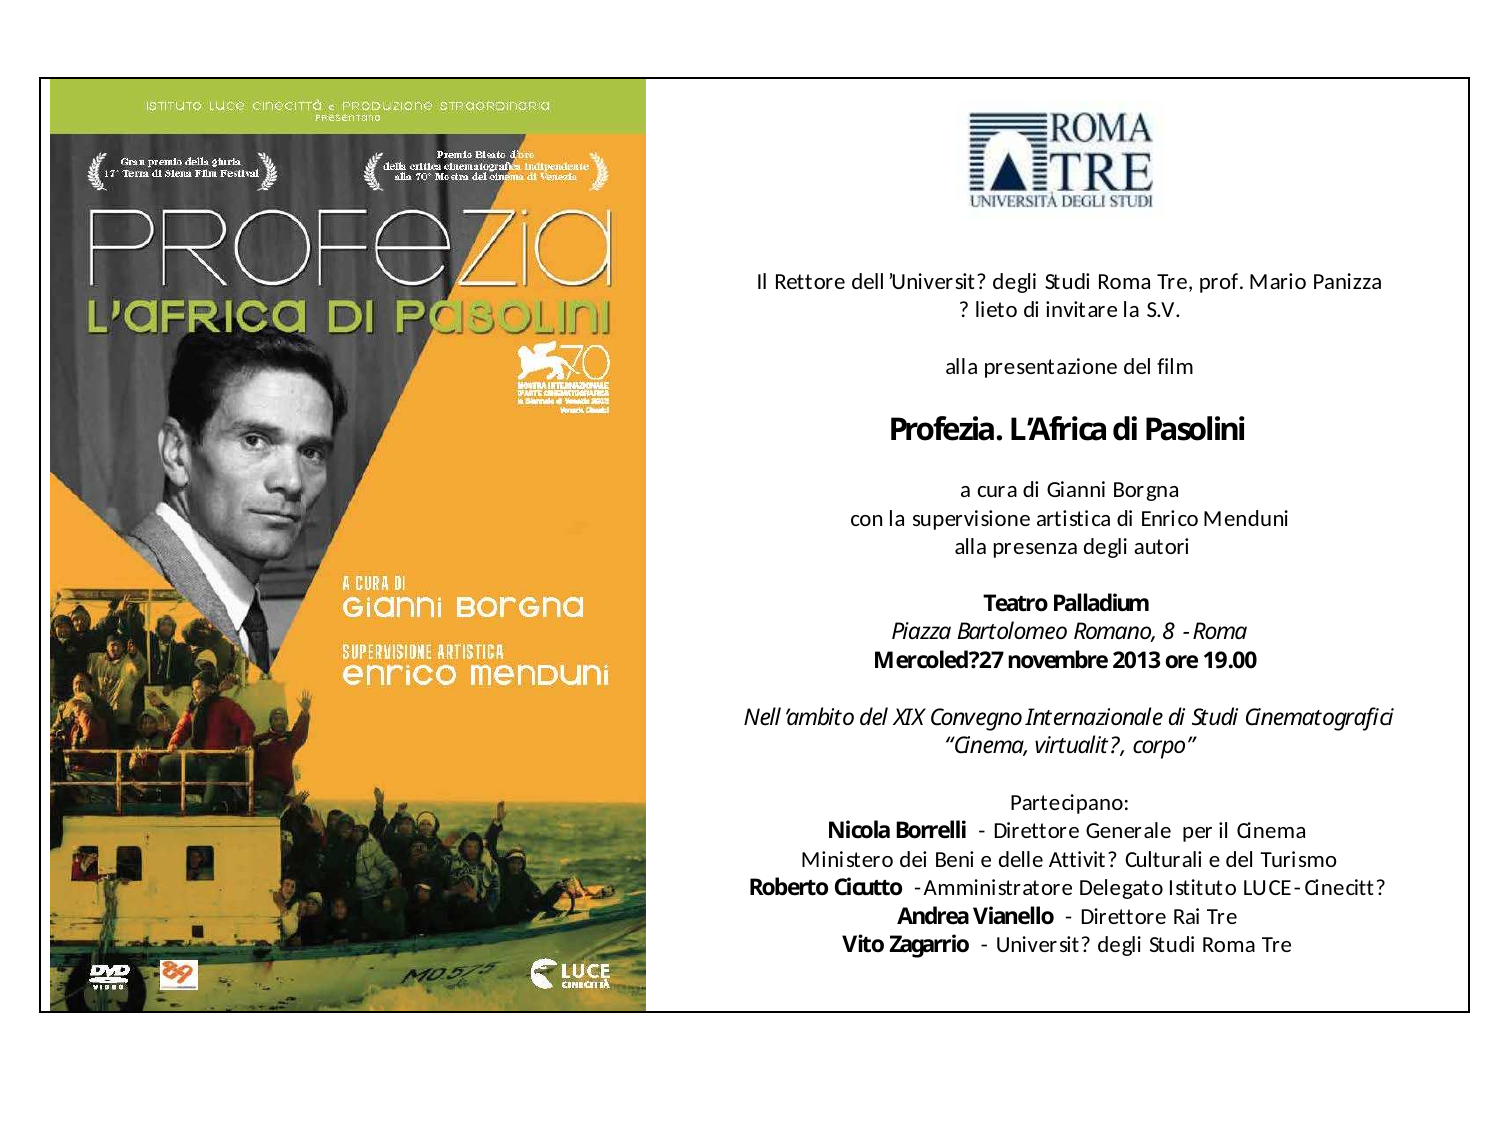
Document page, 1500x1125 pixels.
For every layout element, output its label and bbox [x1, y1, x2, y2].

text_box [0, 23, 1500, 1125]
